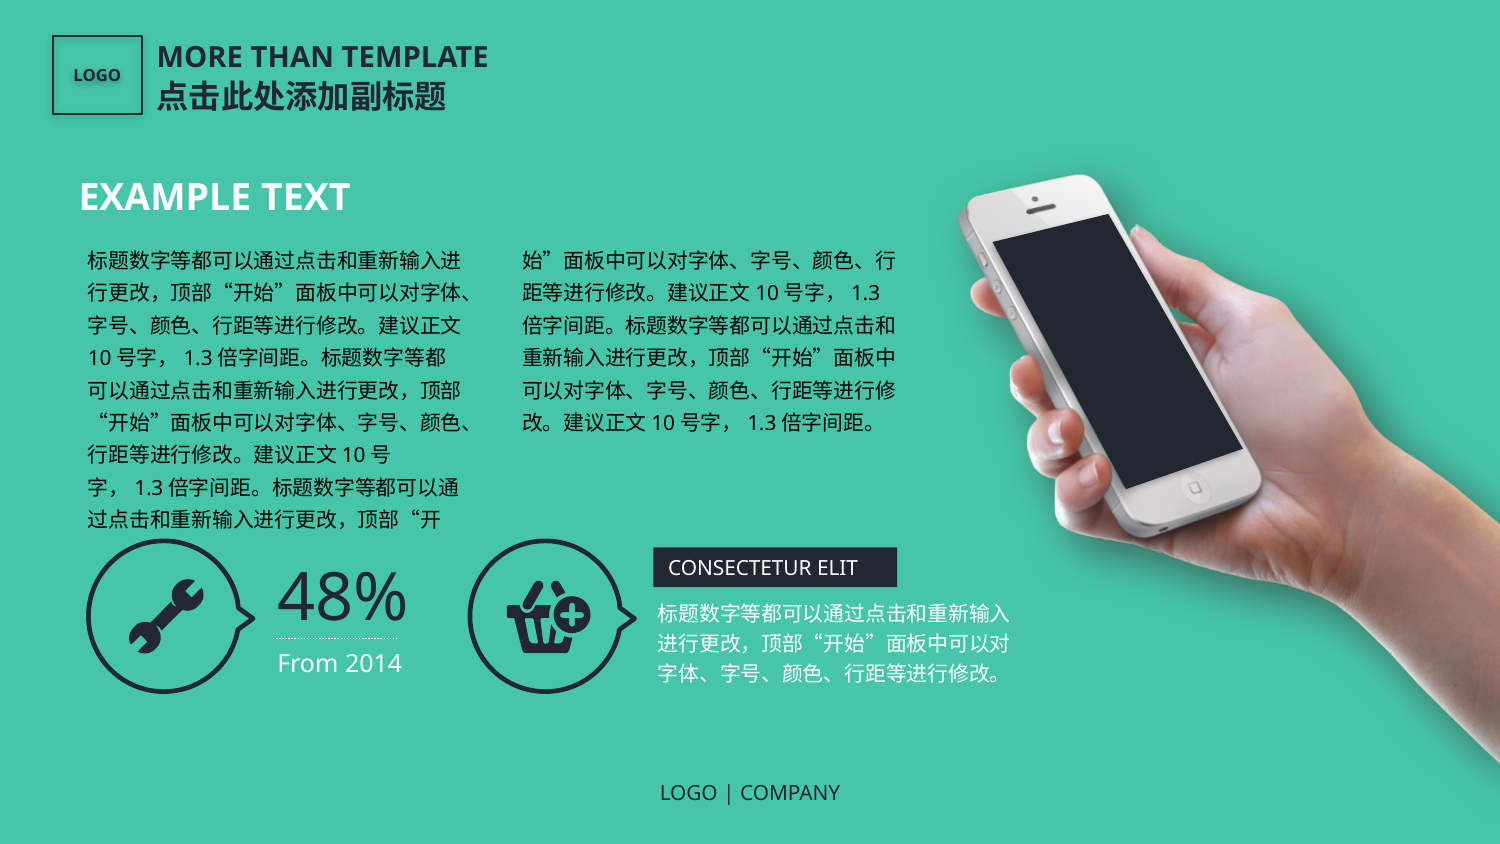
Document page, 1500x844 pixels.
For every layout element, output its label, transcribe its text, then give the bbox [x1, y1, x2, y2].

text_box [467, 538, 637, 694]
text_box 标题数字等都可以通过点击和重新输入进行更改，顶部“开始”面板中可以对字体、字号、颜色、行距等进行修改。 [642, 588, 899, 694]
text_box From 2014 [262, 639, 431, 685]
text_box EXAMPLE TEXT [63, 165, 366, 226]
text_box 48% [262, 546, 431, 639]
text_box LOGO | COMPANY [588, 777, 901, 812]
text_box CONSECTETUR ELIT [653, 547, 898, 588]
text_box LOGO [52, 35, 143, 115]
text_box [506, 579, 591, 654]
text_box [86, 538, 256, 694]
picture [904, 148, 1500, 783]
text_box MORE THAN TEMPLATE 点击此处添加副标题 [141, 27, 514, 123]
text_box 标题数字等都可以通过点击和重新输入进行更改，顶部“开始”面板中可以对字体、字号、颜色、行距等进行修改。建议正文10号字，1.3倍字间距。标题数字等都可以通过点击和重新输入进行更改，顶部“开始”面板中可以对字体、字号、颜色、行距等进行修改。建议正文10号字，1.3倍字间距。标题数字等都可以通过点击和重新输入进行更改，顶部“开始”面板中可以对字体、字号、颜色、行距等进行修改。建议正文10号字，1.3倍字间距。标题数字等都可以通过点击和重新输入进行更改，顶部“开始”面板中可以对字体、字号、颜色、行距等进行修改。建议正文10号字，1.3倍字间距。 [73, 232, 899, 555]
